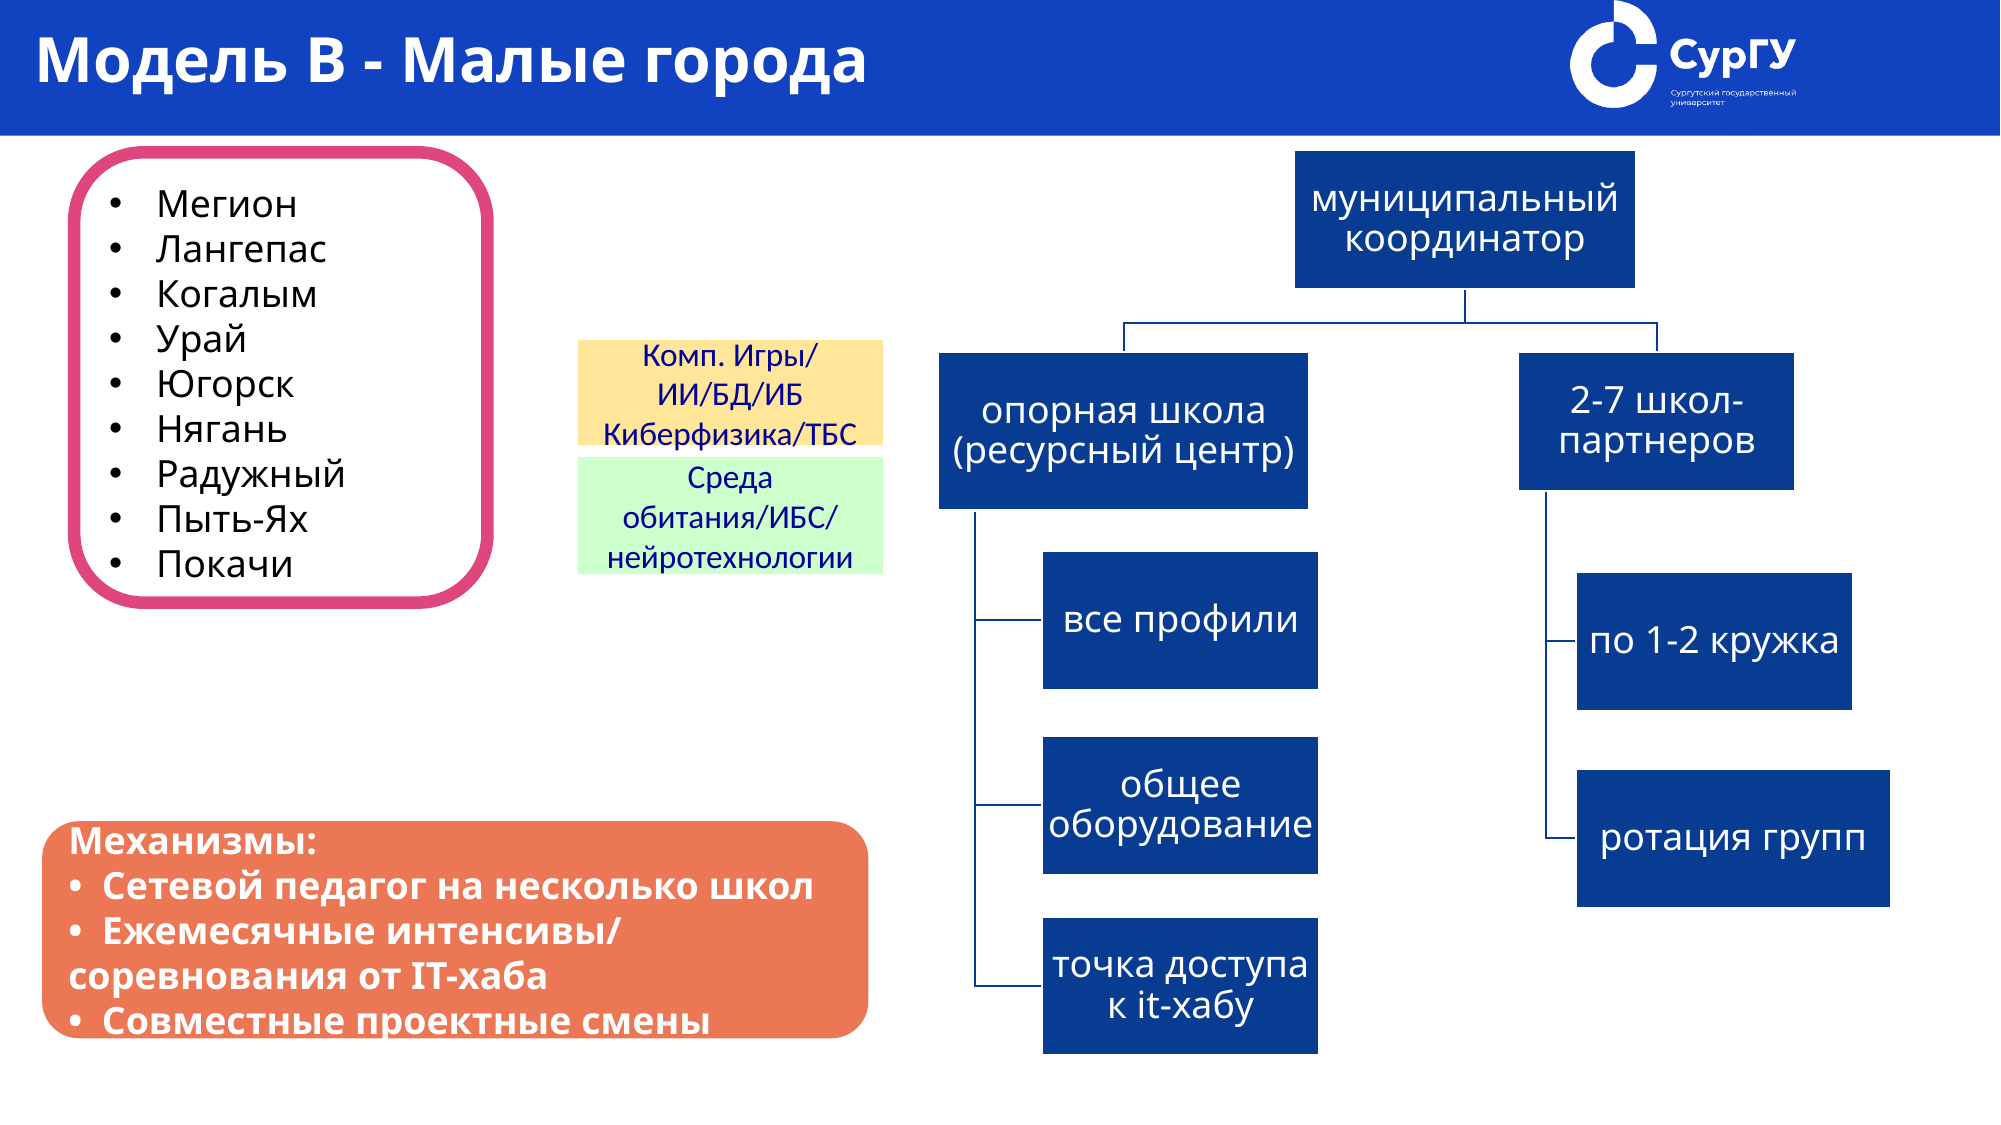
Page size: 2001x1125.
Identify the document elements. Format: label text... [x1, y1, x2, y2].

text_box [897, 150, 2000, 1097]
text_box Среда обитания/ИБС/ нейротехнологии [577, 456, 884, 575]
text_box Механизмы: • Сетевой педагог на несколько школ • Ежемесячные интенсивы/ соревнования от IT-хаба • Совместные проектные смены [42, 821, 869, 1039]
text_box Комп. Игры/ ИИ/БД/ИБ Киберфизика/ТБС [577, 339, 884, 446]
text_box Мегион Лангепас Когалым Урай Югорск Нягань Радужный Пыть-Ях Покачи [73, 151, 489, 604]
text_box [0, 0, 1694, 136]
text_box [1796, 0, 2000, 136]
picture [1570, 0, 1919, 136]
text_box Модель B - Малые города [19, 7, 1591, 118]
